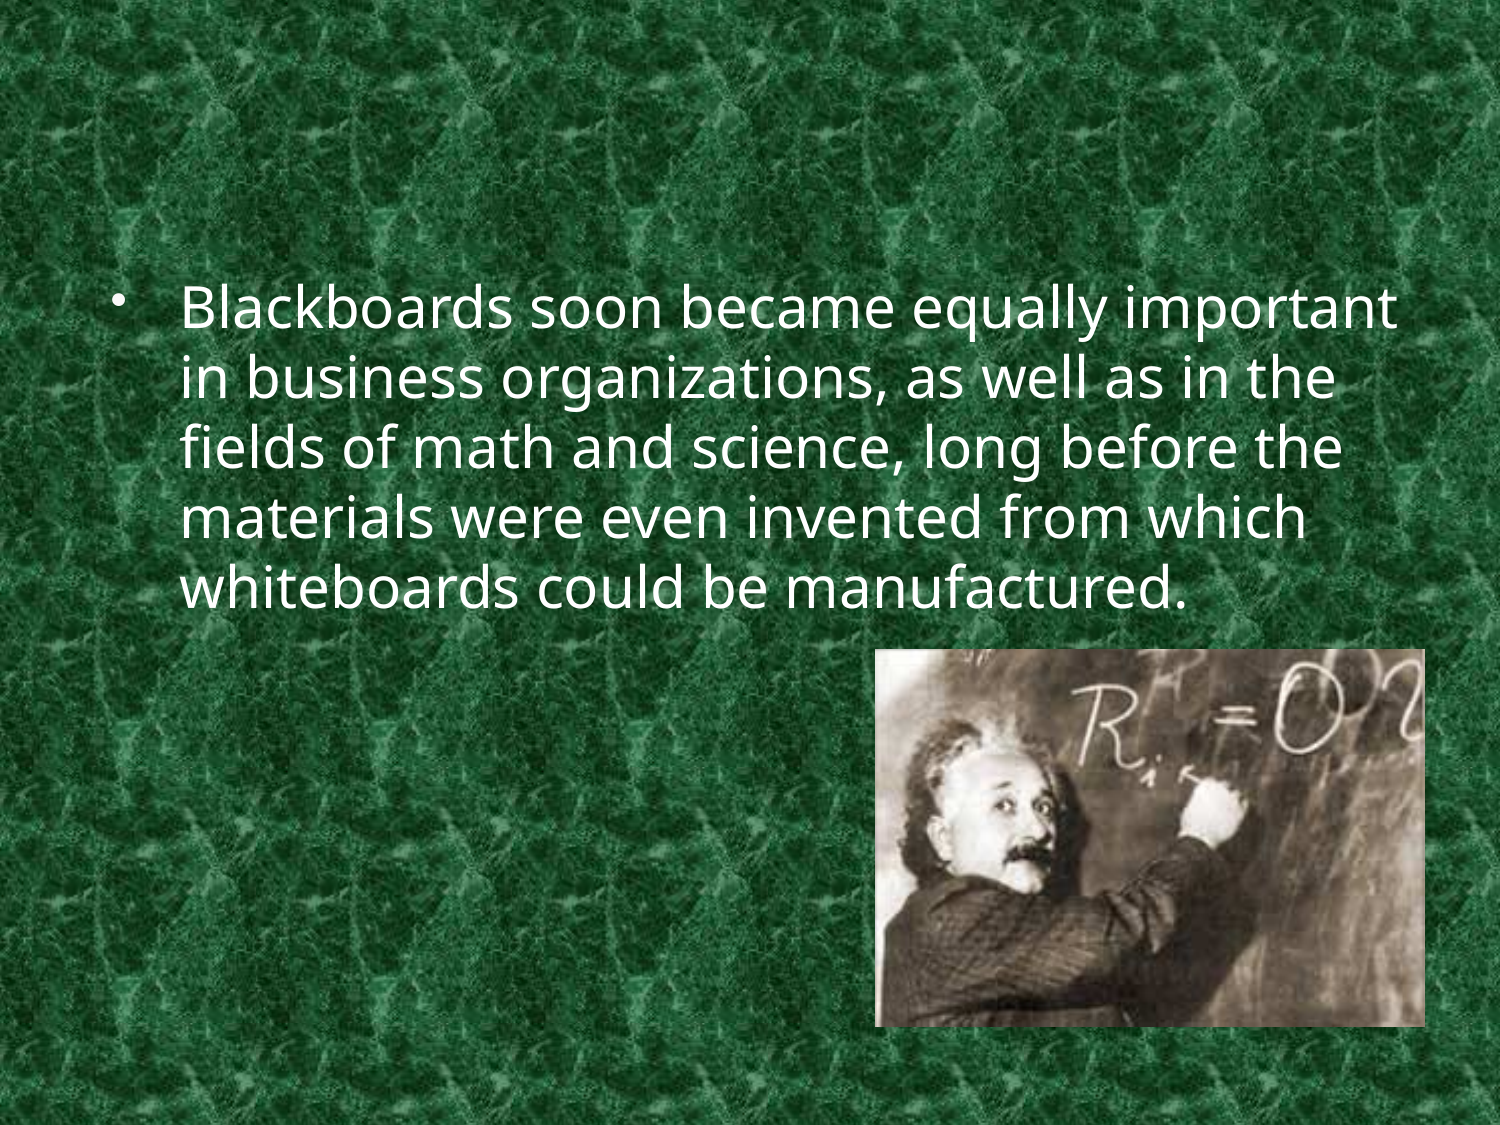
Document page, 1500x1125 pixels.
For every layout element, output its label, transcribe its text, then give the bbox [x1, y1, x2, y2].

list Blackboards soon became equally important in business organizations, as well as in the fields of math and science, long before the materials were even invented from which whiteboards could be manufactured. [74, 262, 1426, 1036]
picture [0, 0, 1500, 1125]
